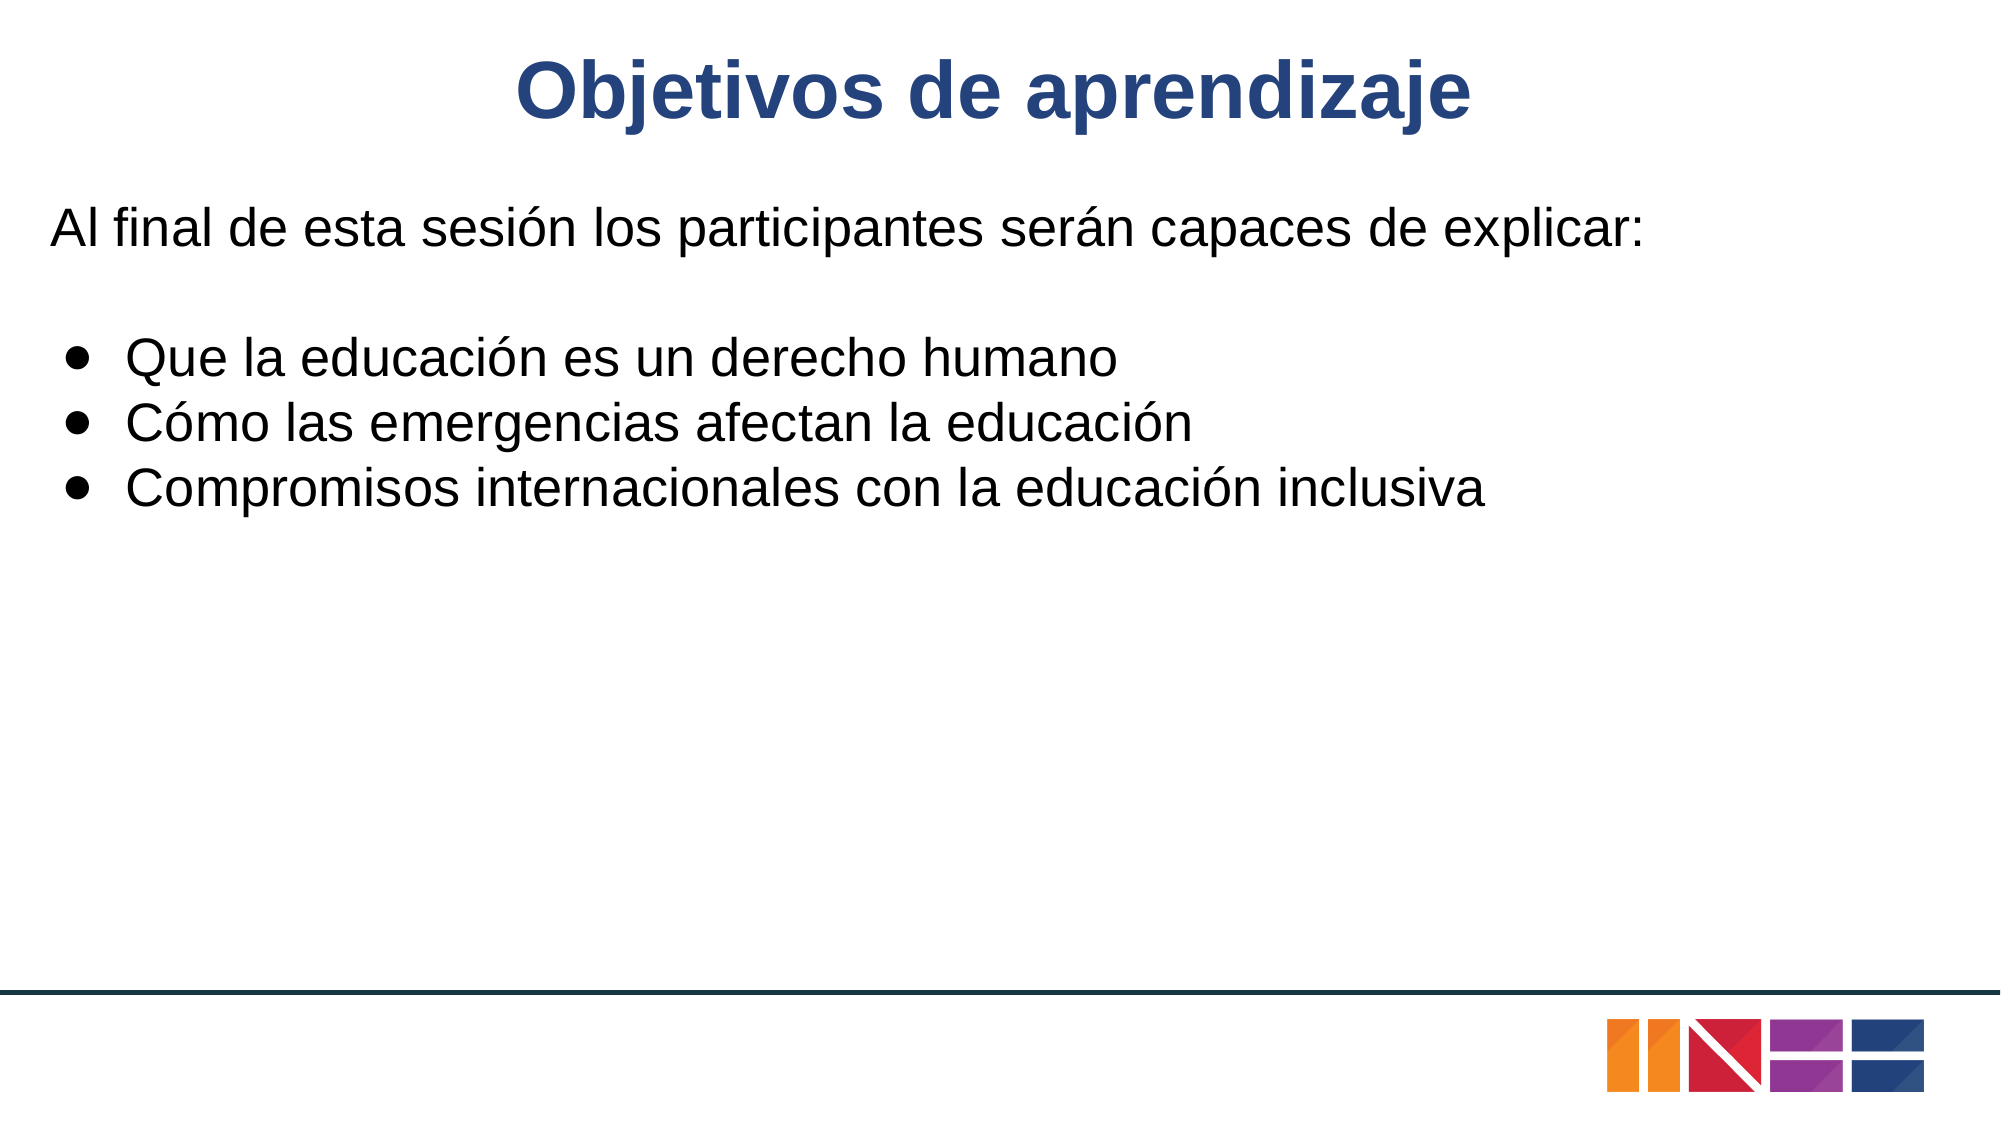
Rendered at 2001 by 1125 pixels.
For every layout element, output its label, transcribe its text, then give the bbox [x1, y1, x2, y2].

picture [1607, 1019, 1924, 1092]
list Al final de esta sesión los participantes serán capaces de explicar: Que la educación es un derecho humano Cómo las emergencias afectan la educación Compromisos internacionales con la educación inclusiva [31, 172, 1971, 935]
title Objetivos de aprendizaje [31, 28, 1957, 145]
